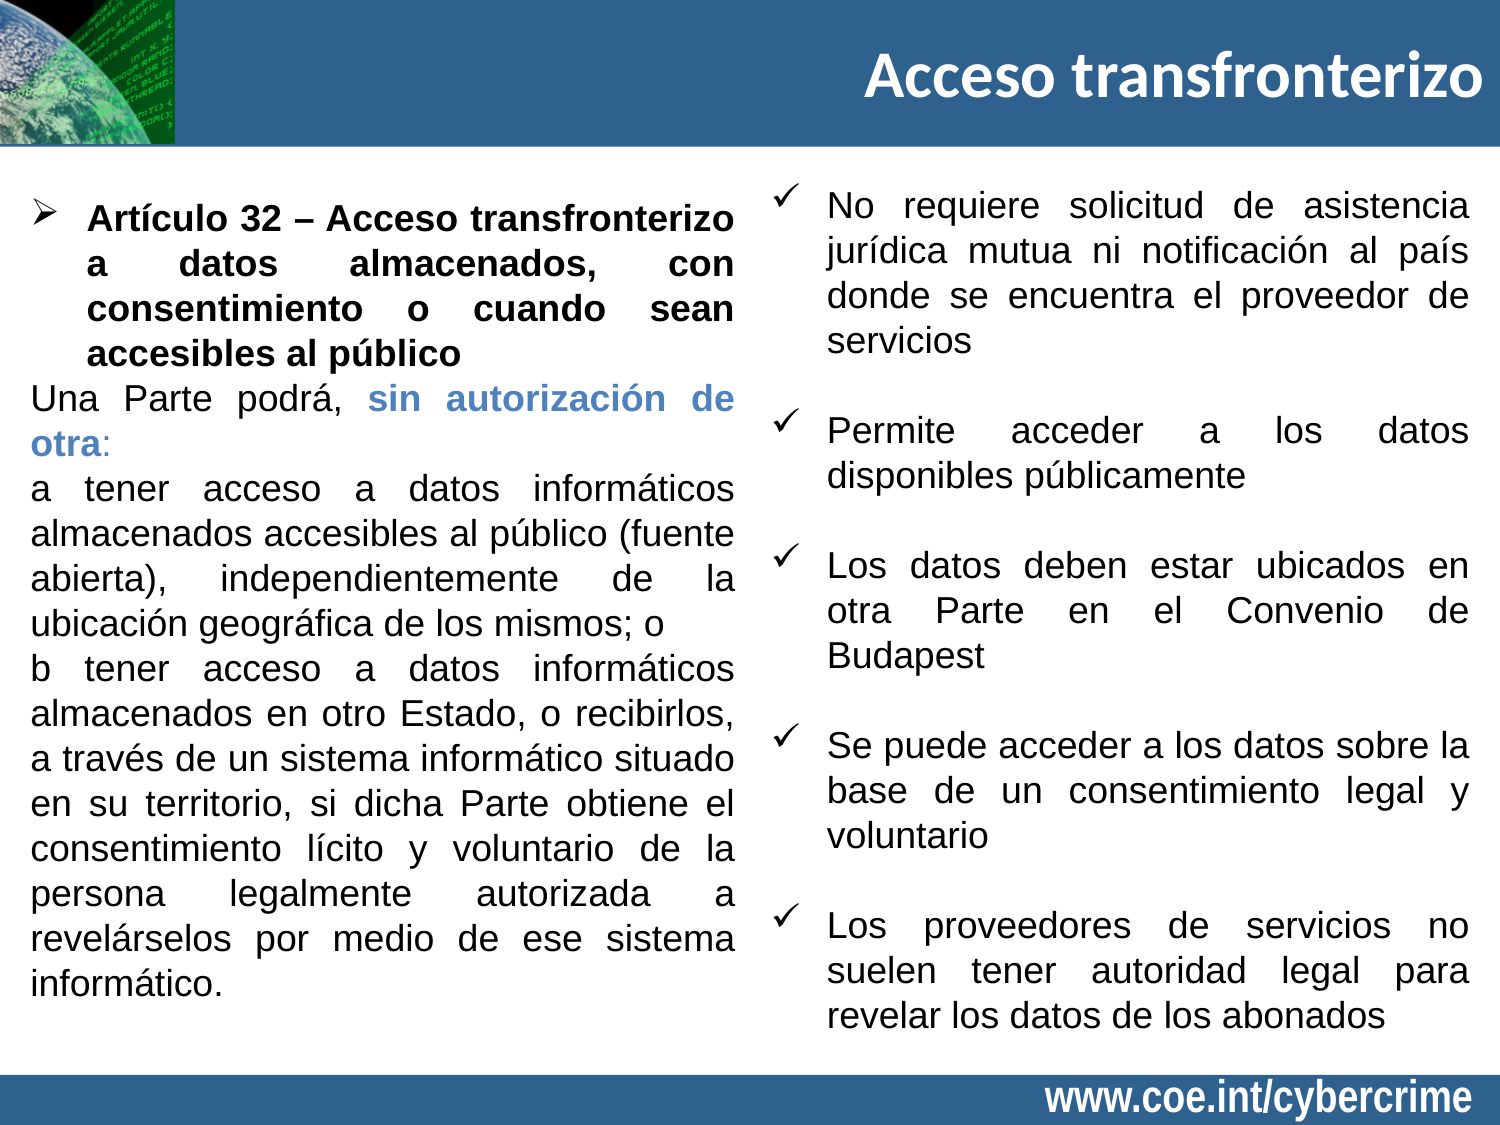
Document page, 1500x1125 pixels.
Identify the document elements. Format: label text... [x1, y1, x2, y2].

text_box www.coe.int/cybercrime [1030, 1059, 1500, 1125]
text_box Artículo 32 – Acceso transfronterizo a datos almacenados, con consentimiento o cuando sean accesibles al público Una Parte podrá, sin autorización de otra: a tener acceso a datos informáticos almacenados accesibles al público (fuente abierta), independientemente de la ubicación geográfica de los mismos; o b tener acceso a datos informáticos almacenados en otro Estado, o recibirlos, a través de un sistema informático situado en su territorio, si dicha Parte obtiene el consentimiento lícito y voluntario de la persona legalmente autorizada a revelárselos por medio de ese sistema informático. [15, 186, 750, 1012]
text_box No requiere solicitud de asistencia jurídica mutua ni notificación al país donde se encuentra el proveedor de servicios Permite acceder a los datos disponibles públicamente Los datos deben estar ubicados en otra Parte en el Convenio de Budapest Se puede acceder a los datos sobre la base de un consentimiento legal y voluntario Los proveedores de servicios no suelen tener autoridad legal para revelar los datos de los abonados [755, 173, 1485, 1094]
picture [0, 0, 175, 144]
text_box Acceso transfronterizo [177, 0, 1500, 149]
text_box [0, 1073, 1030, 1125]
